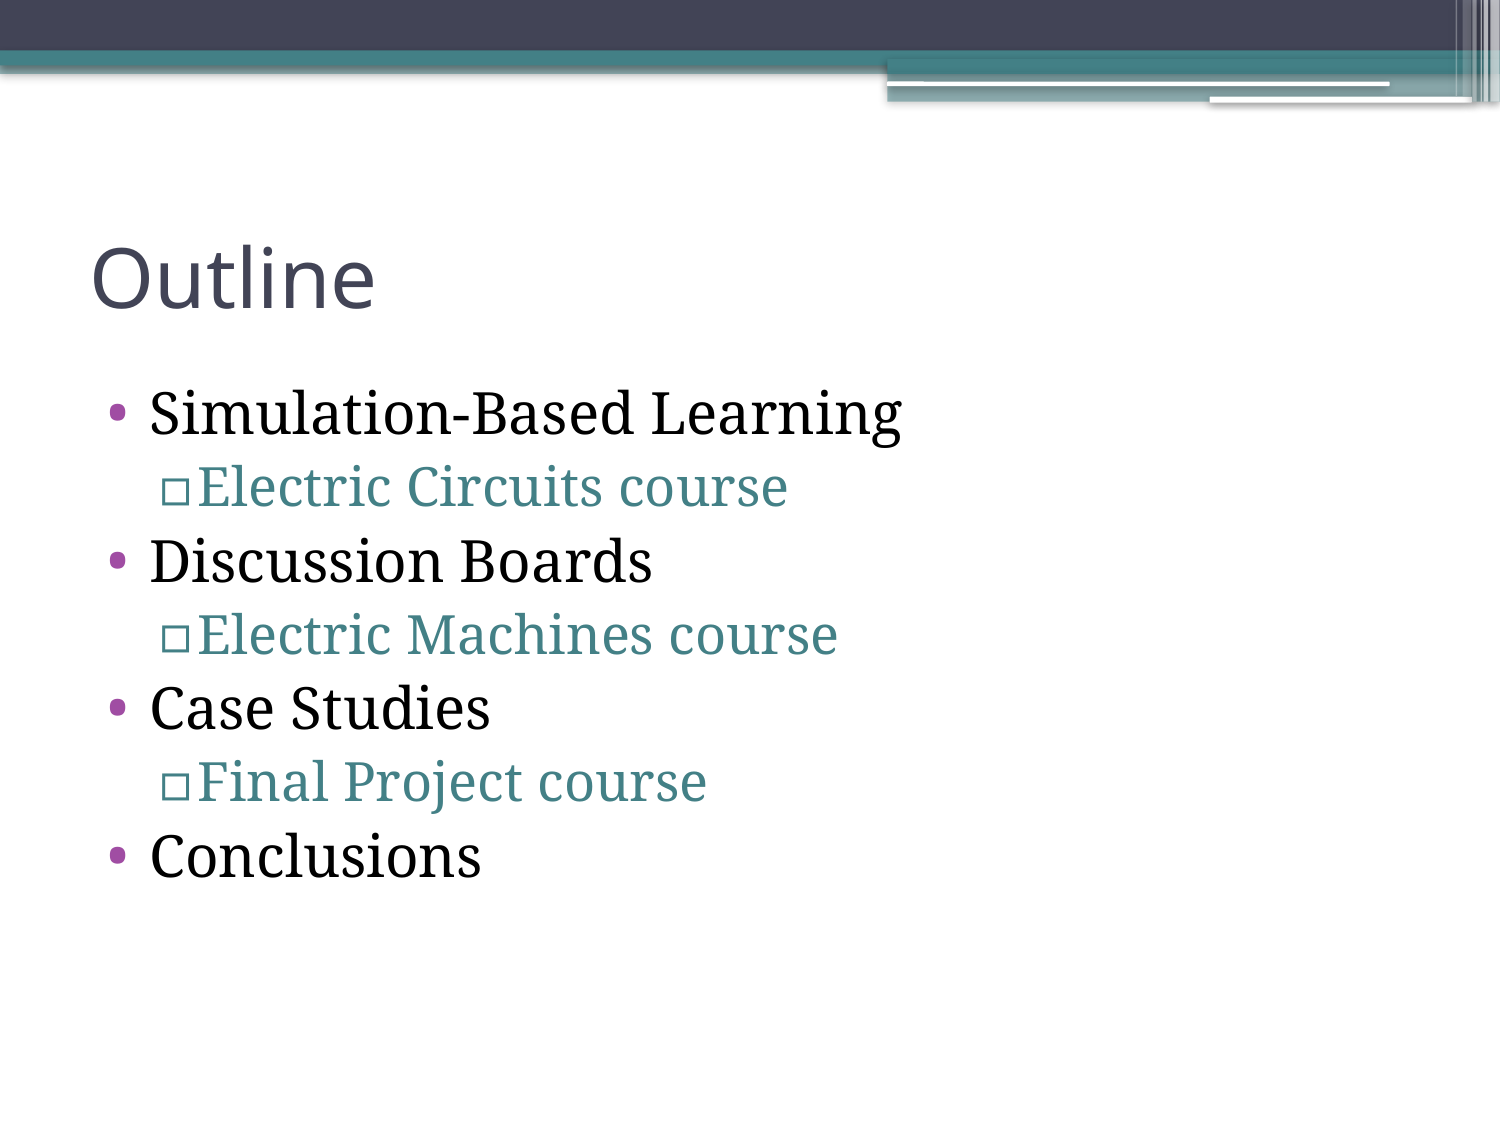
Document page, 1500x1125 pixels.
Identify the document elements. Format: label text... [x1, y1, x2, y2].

list Simulation-Based Learning Electric Circuits course Discussion Boards Electric Machines course Case Studies Final Project course Conclusions [75, 368, 1425, 1079]
title Outline [75, 187, 1425, 363]
